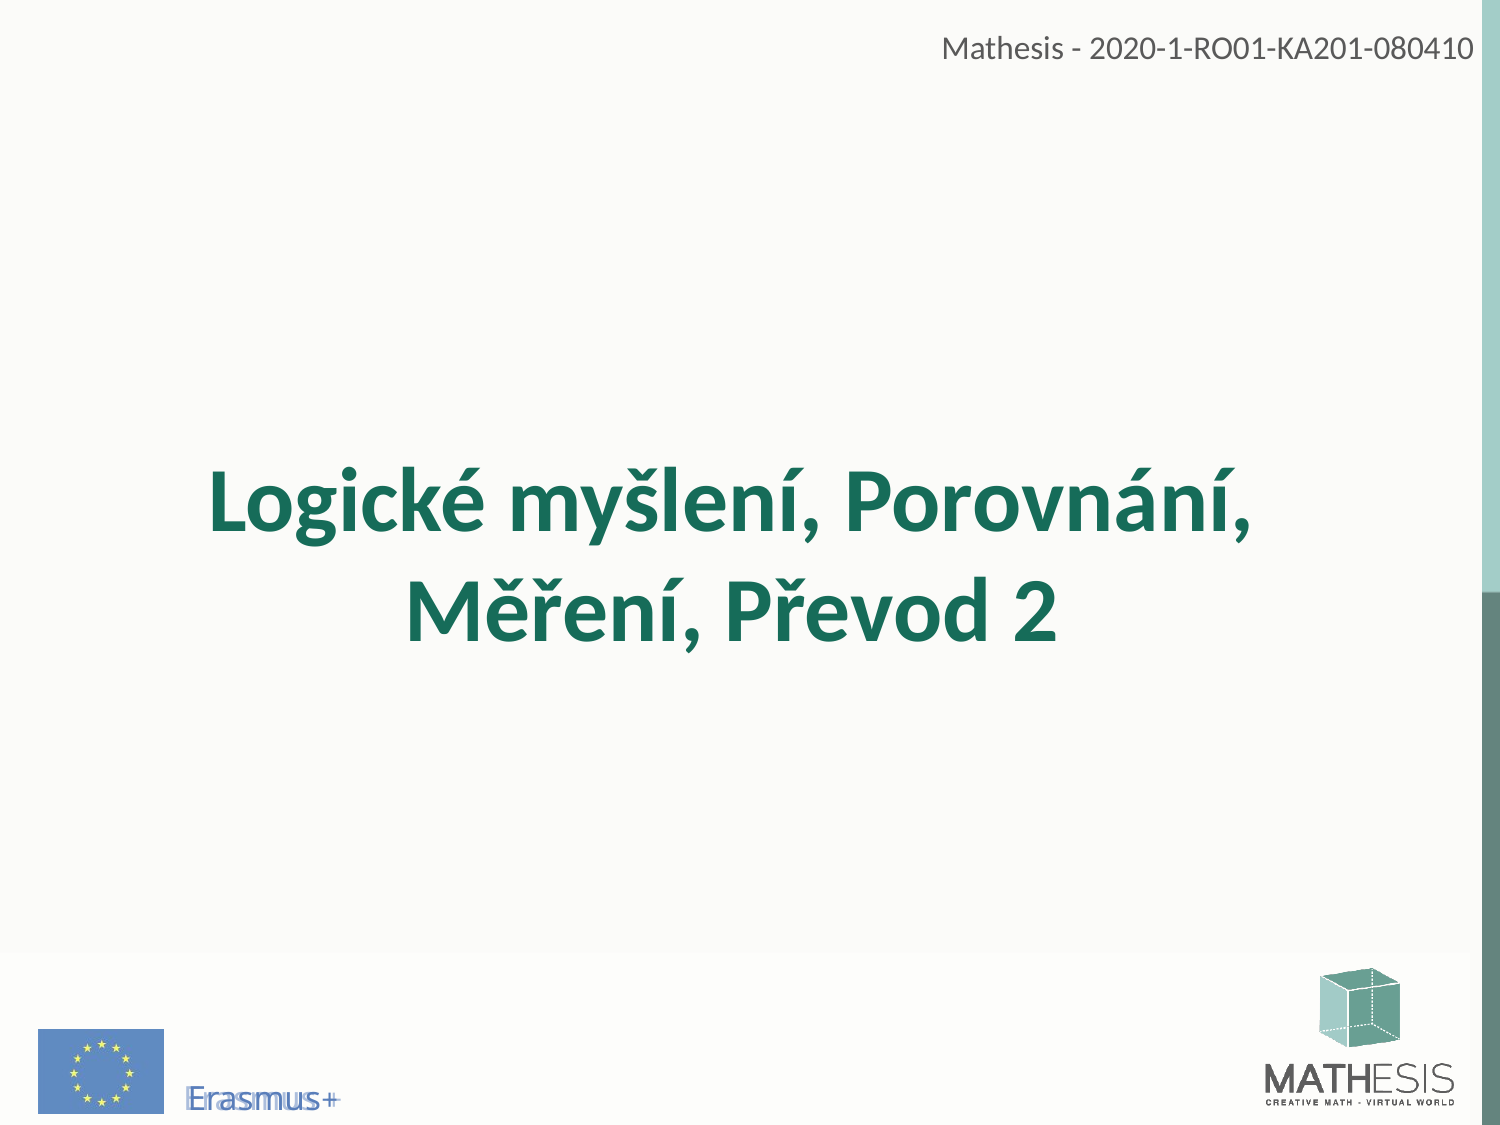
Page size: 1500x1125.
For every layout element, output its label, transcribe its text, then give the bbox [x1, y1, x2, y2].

title Logické myšlení, Porovnání, Měření, Převod 2 [53, 432, 1411, 674]
